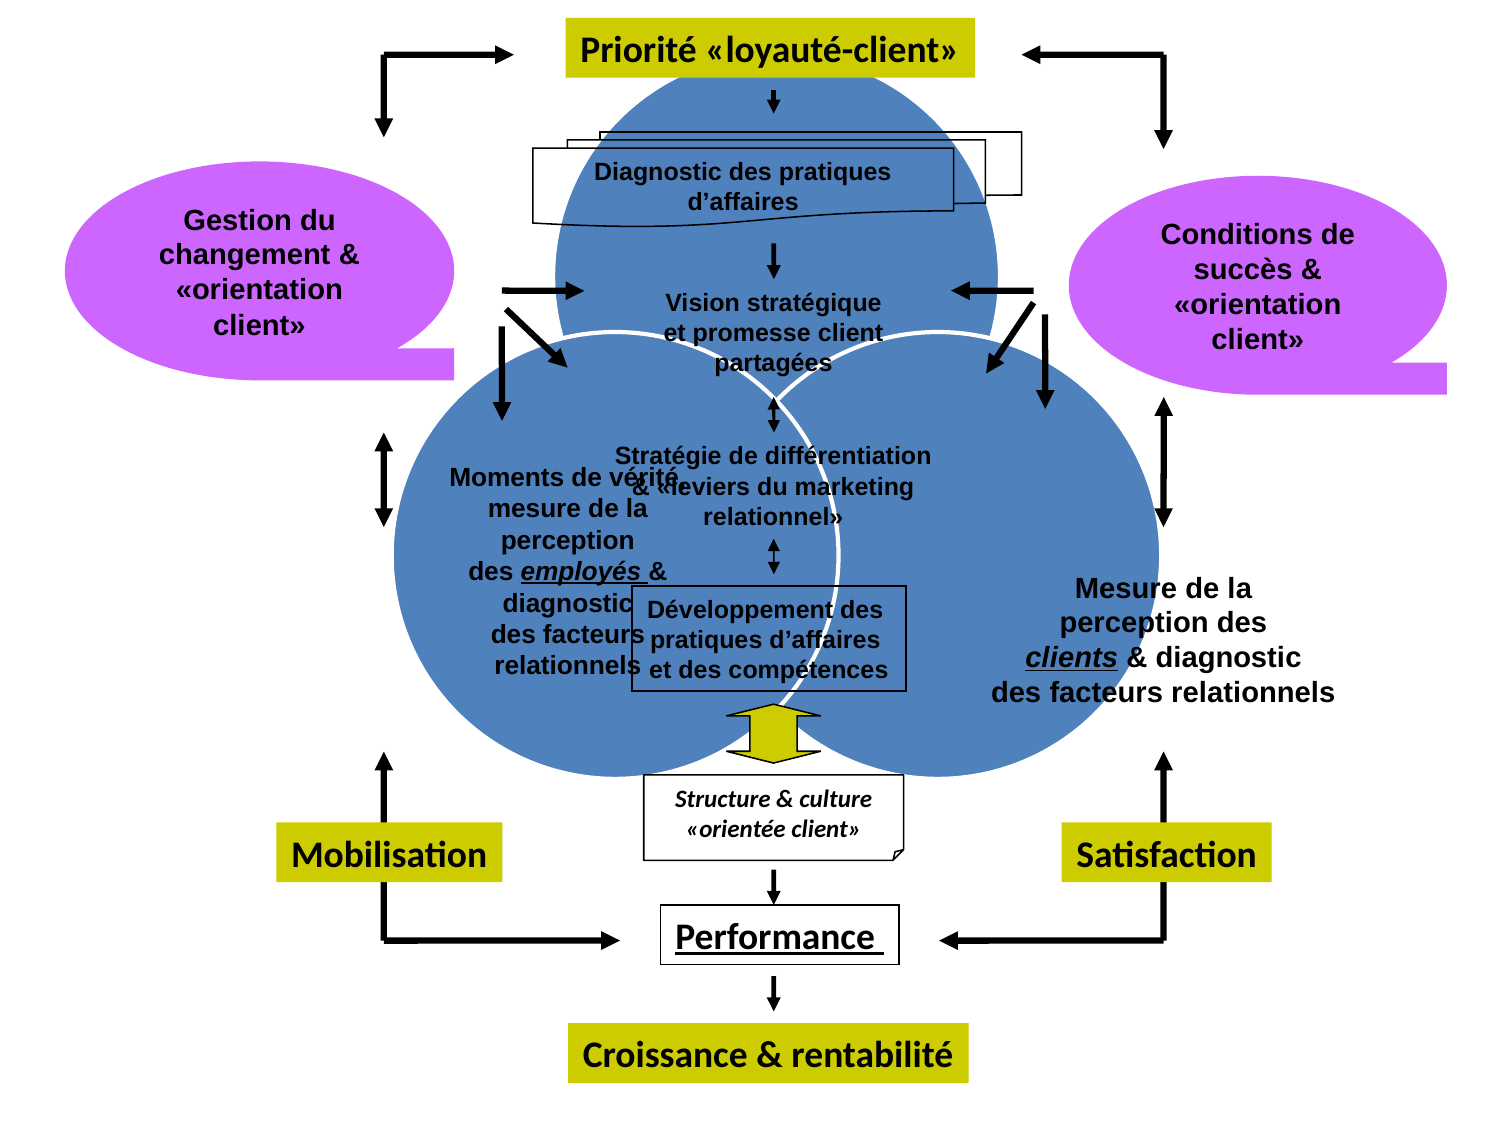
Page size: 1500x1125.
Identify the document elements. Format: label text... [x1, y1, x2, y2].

text_box [383, 48, 514, 61]
text_box Structure & culture «orientée client» [643, 843, 904, 861]
text_box [384, 934, 621, 947]
text_box Satisfaction [1061, 843, 1272, 883]
text_box Performance [660, 904, 899, 965]
text_box Priorité «loyauté-client» [565, 17, 976, 78]
text_box Croissance & rentabilité [568, 1023, 969, 1083]
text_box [52, 89, 1500, 836]
text_box [939, 934, 1163, 947]
text_box Mobilisation [276, 843, 503, 883]
text_box [767, 976, 780, 1012]
text_box [767, 869, 780, 905]
text_box [1021, 48, 1164, 61]
